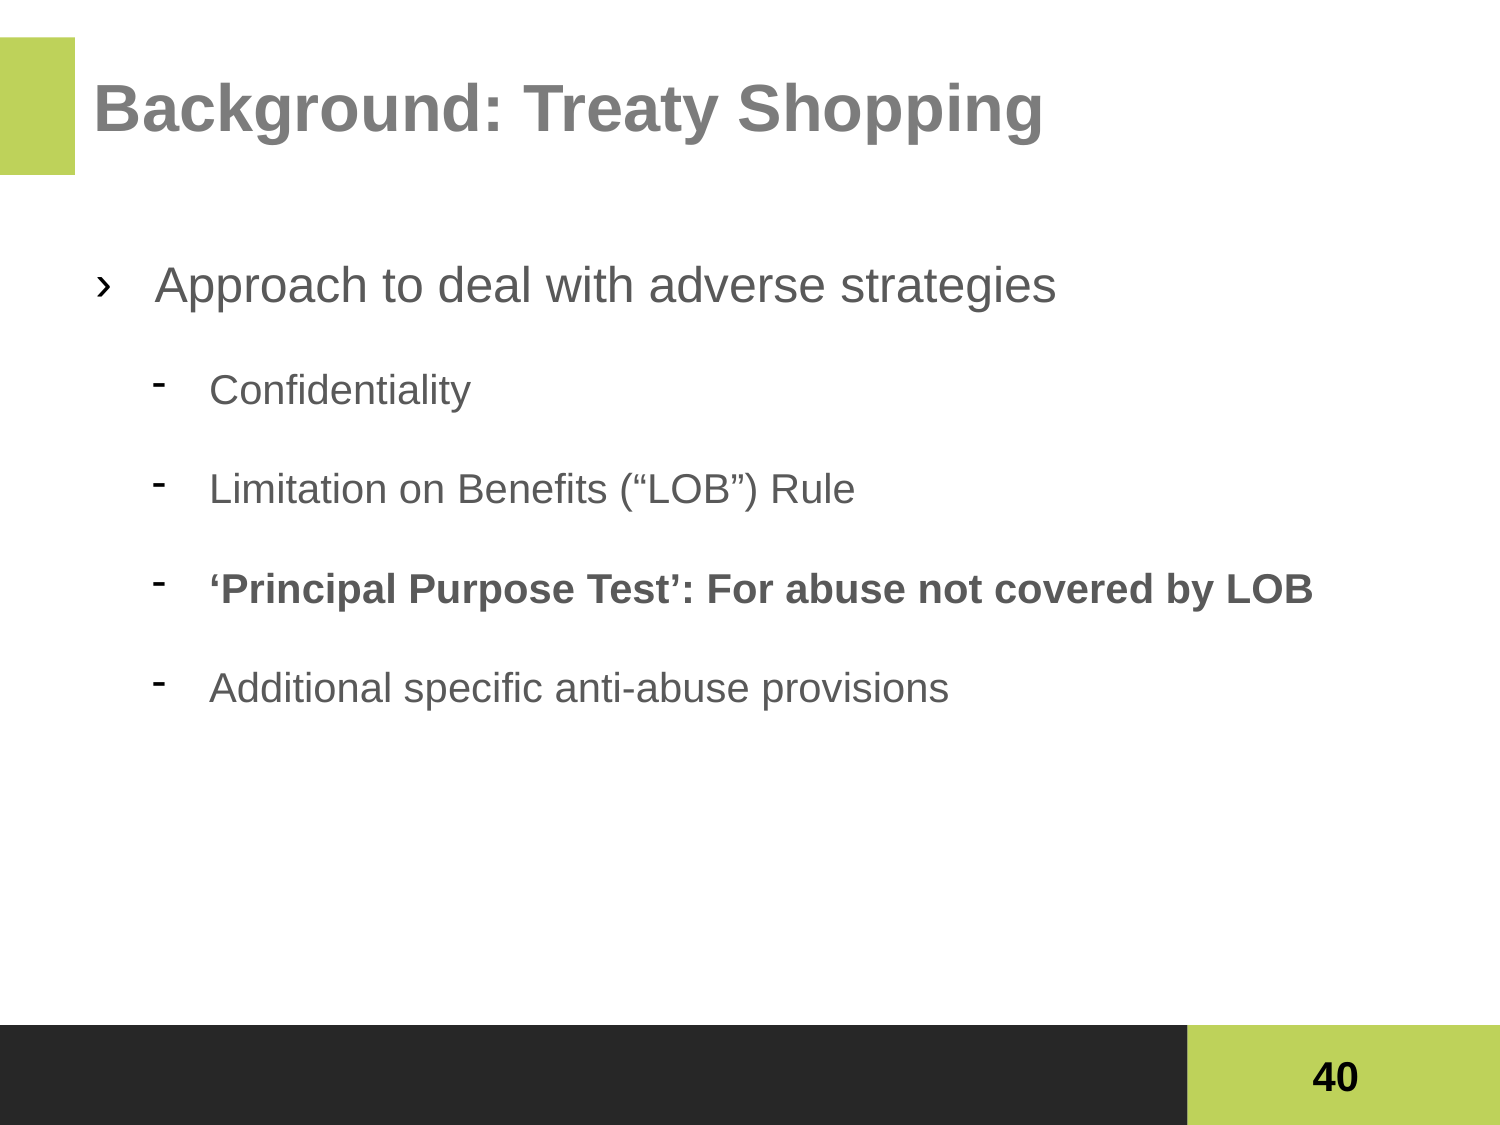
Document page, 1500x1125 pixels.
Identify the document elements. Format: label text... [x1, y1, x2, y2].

title Background: Treaty Shopping [0, 37, 1500, 180]
text_box Approach to deal with adverse strategies Confidentiality Limitation on Benefits (“LOB”) Rule ‘Principal Purpose Test’: For abuse not covered by LOB Additional specific anti-abuse provisions [80, 233, 1341, 976]
